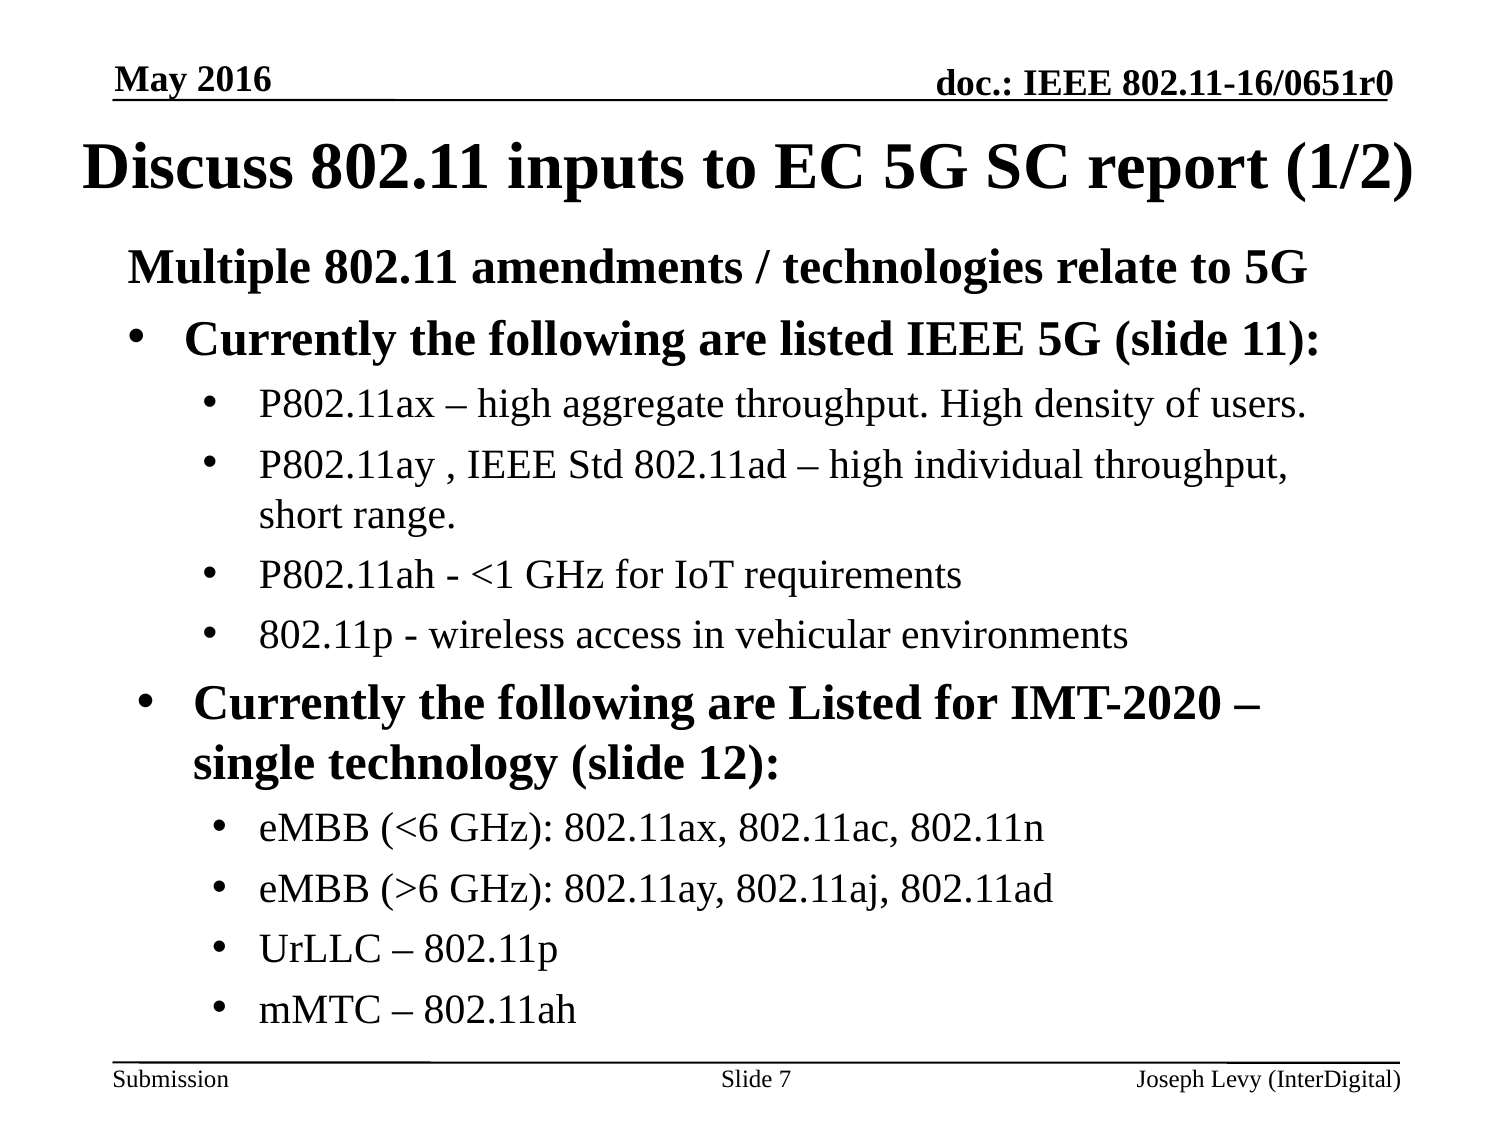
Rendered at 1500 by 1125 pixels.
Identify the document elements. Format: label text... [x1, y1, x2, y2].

footer Joseph Levy (InterDigital) [878, 1061, 1402, 1093]
slide_number Slide 7 [712, 1061, 800, 1123]
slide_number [114, 54, 423, 100]
list Multiple 802.11 amendments / technologies relate to 5G Currently the following are listed IEEE 5G (slide 11): P802.11ax – high aggregate throughput. High density of users. P802.11ay , IEEE Std 802.11ad – high individual throughput, short range. P802.11ah - <1 GHz for IoT requirements 802.11p - wireless access in vehicular environments Currently the following are Listed for IMT-2020 – single technology (slide 12): eMBB (<6 GHz): 802.11ax, 802.11ac, 802.11n eMBB (>6 GHz): 802.11ay, 802.11aj, 802.11ad UrLLC – 802.11p mMTC – 802.11ah [112, 225, 1388, 1000]
title Discuss 802.11 inputs to EC 5G SC report (1/2) [55, 111, 1444, 213]
